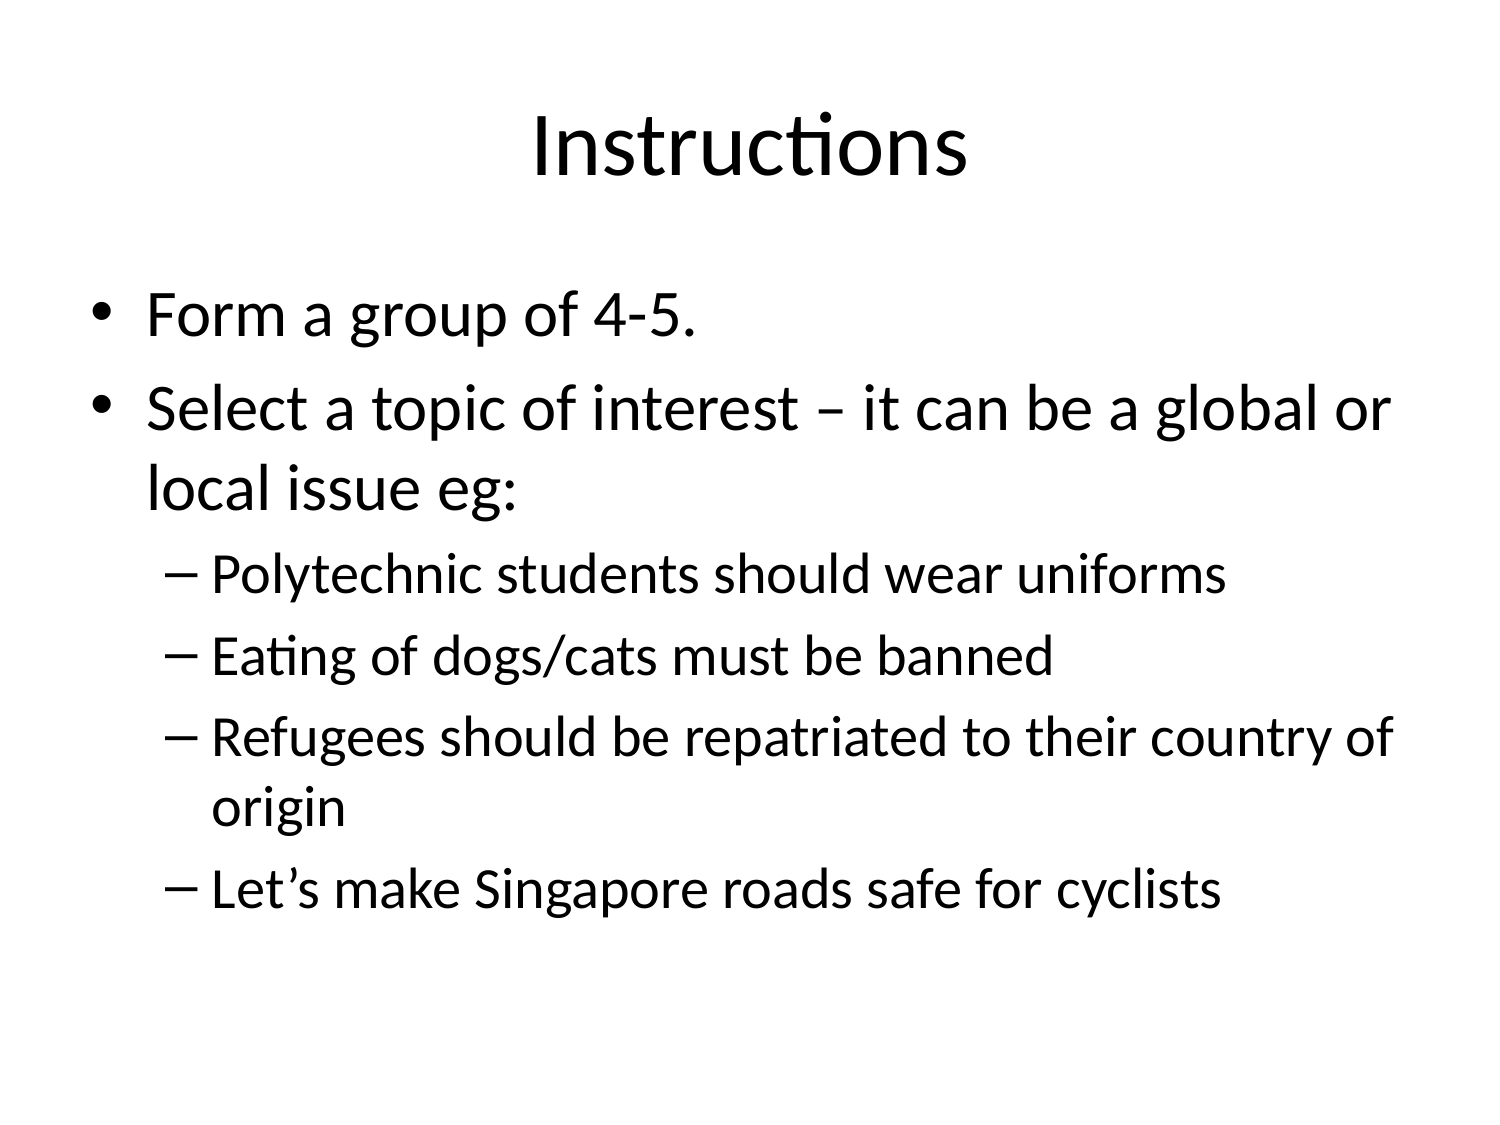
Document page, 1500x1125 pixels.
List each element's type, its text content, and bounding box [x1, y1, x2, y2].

title Instructions [75, 45, 1425, 233]
list Form a group of 4-5. Select a topic of interest – it can be a global or local issue eg: Polytechnic students should wear uniforms Eating of dogs/cats must be banned Refugees should be repatriated to their country of origin Let’s make Singapore roads safe for cyclists [75, 262, 1425, 1005]
